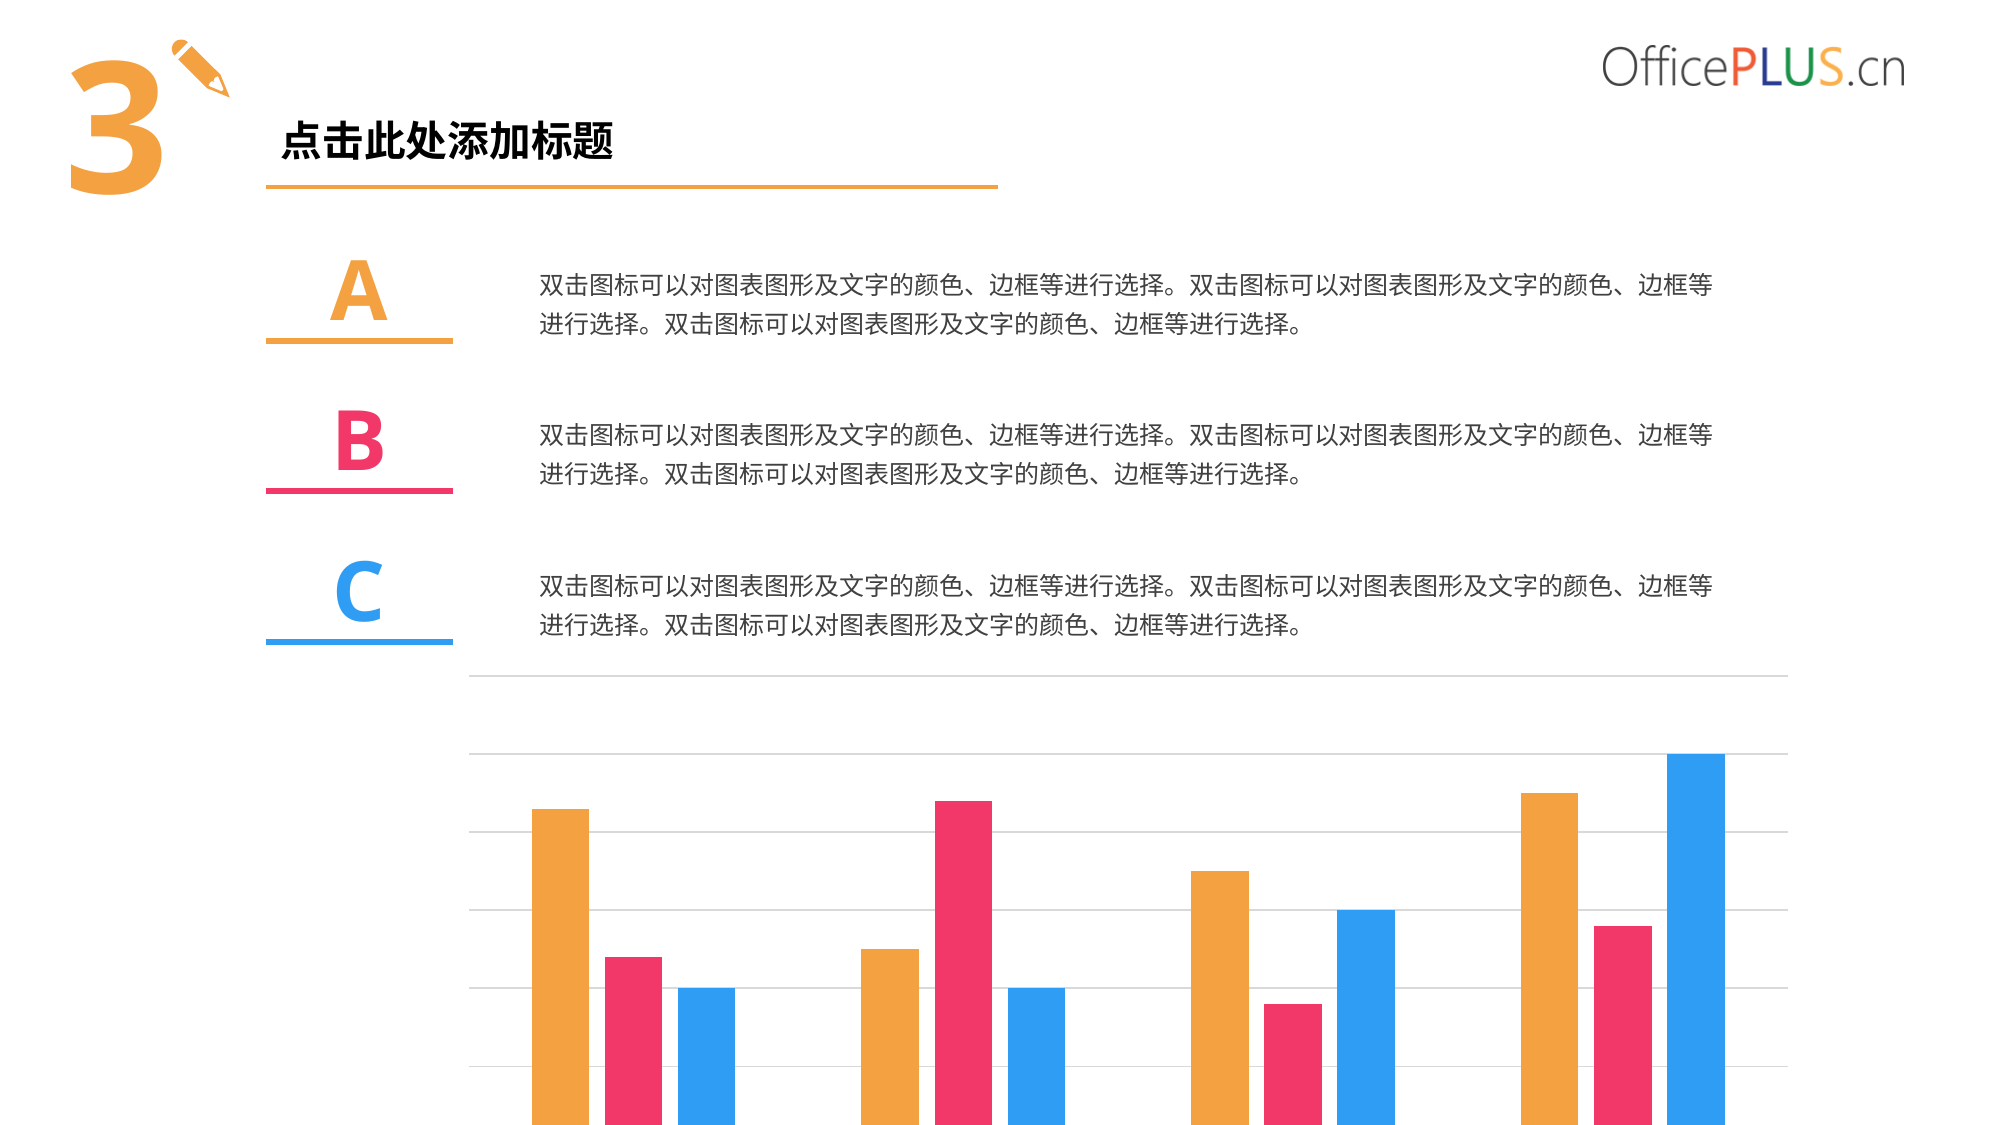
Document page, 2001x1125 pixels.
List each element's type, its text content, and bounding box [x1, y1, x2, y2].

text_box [265, 379, 1748, 498]
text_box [265, 530, 1748, 648]
list 3 [48, 39, 195, 231]
chart [441, 666, 1816, 1125]
list 点击此处添加标题 [265, 99, 999, 188]
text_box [265, 229, 1748, 348]
picture [1603, 45, 1904, 86]
